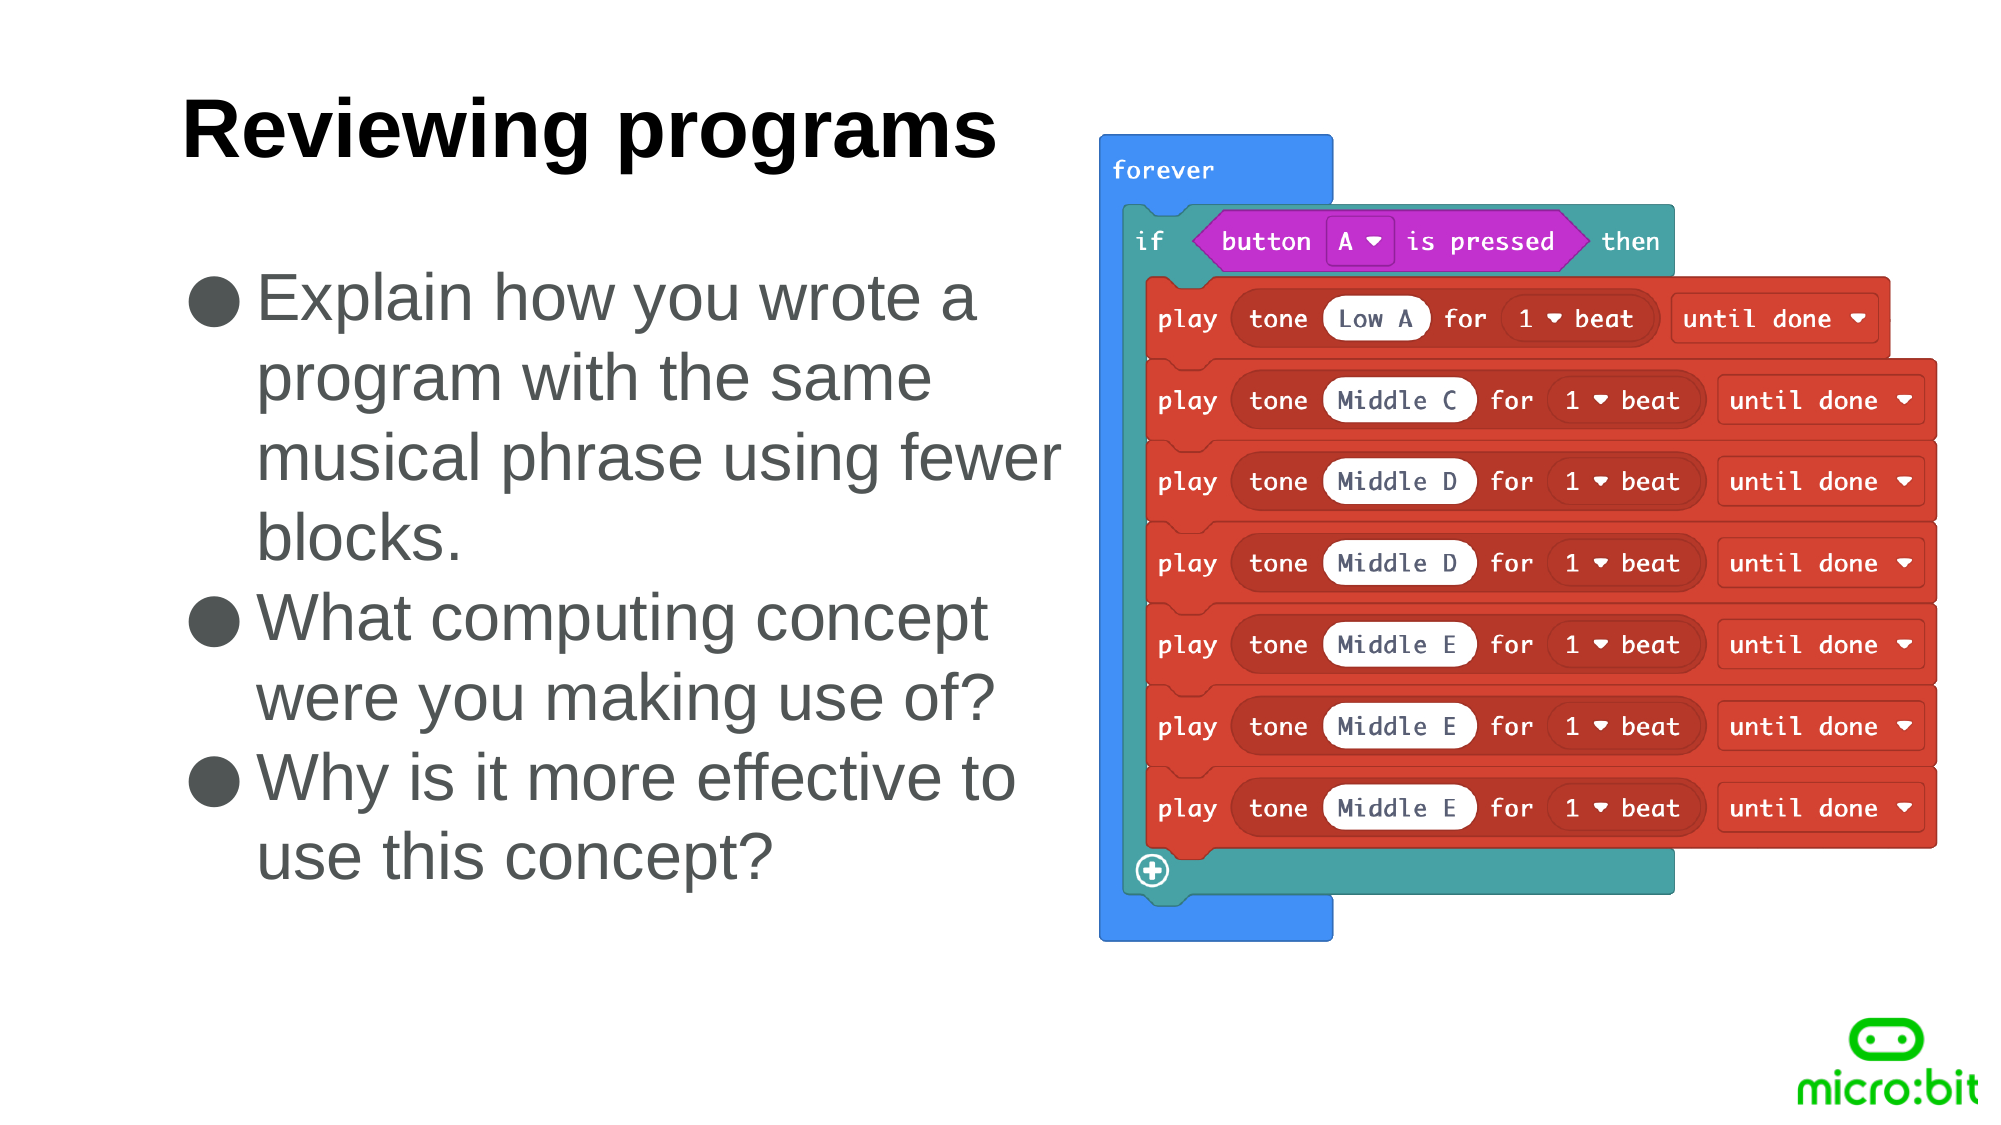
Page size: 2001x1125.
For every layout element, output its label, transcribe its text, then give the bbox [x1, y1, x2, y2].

text_box Reviewing programs Explain how you wrote a program with the same musical phrase using fewer blocks. What computing concept were you making use of? Why is it more effective to use this concept? [166, 60, 1153, 884]
picture [1797, 1017, 1978, 1106]
picture [1090, 127, 1947, 952]
